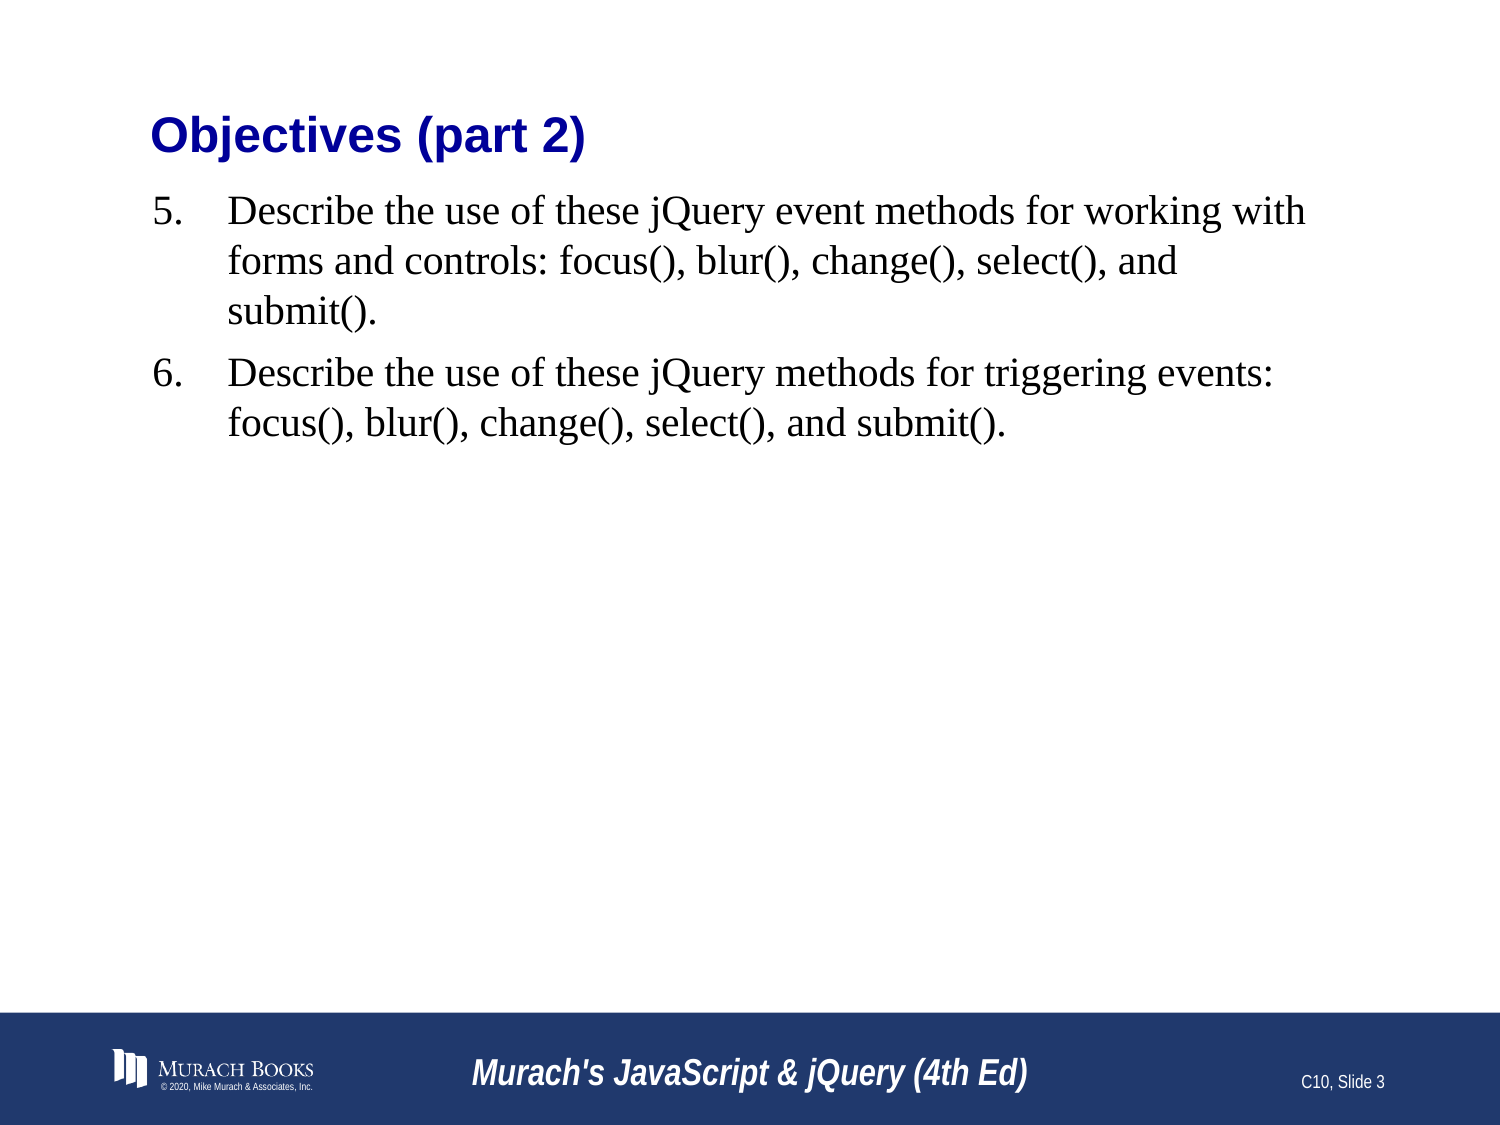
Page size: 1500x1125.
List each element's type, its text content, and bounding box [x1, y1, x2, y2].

slide_number C10, Slide 3 [1087, 1025, 1400, 1100]
title Objectives (part 2) [150, 102, 1350, 164]
footer © 2020, Mike Murach & Associates, Inc. [12, 1025, 463, 1100]
list Describe the use of these jQuery event methods for working with forms and controls: focus(), blur(), change(), select(), and submit(). Describe the use of these jQuery methods for triggering events: focus(), blur(), change(), select(), and submit(). [137, 174, 1350, 975]
slide_number Murach's JavaScript & jQuery (4th Ed) [463, 1025, 1050, 1100]
